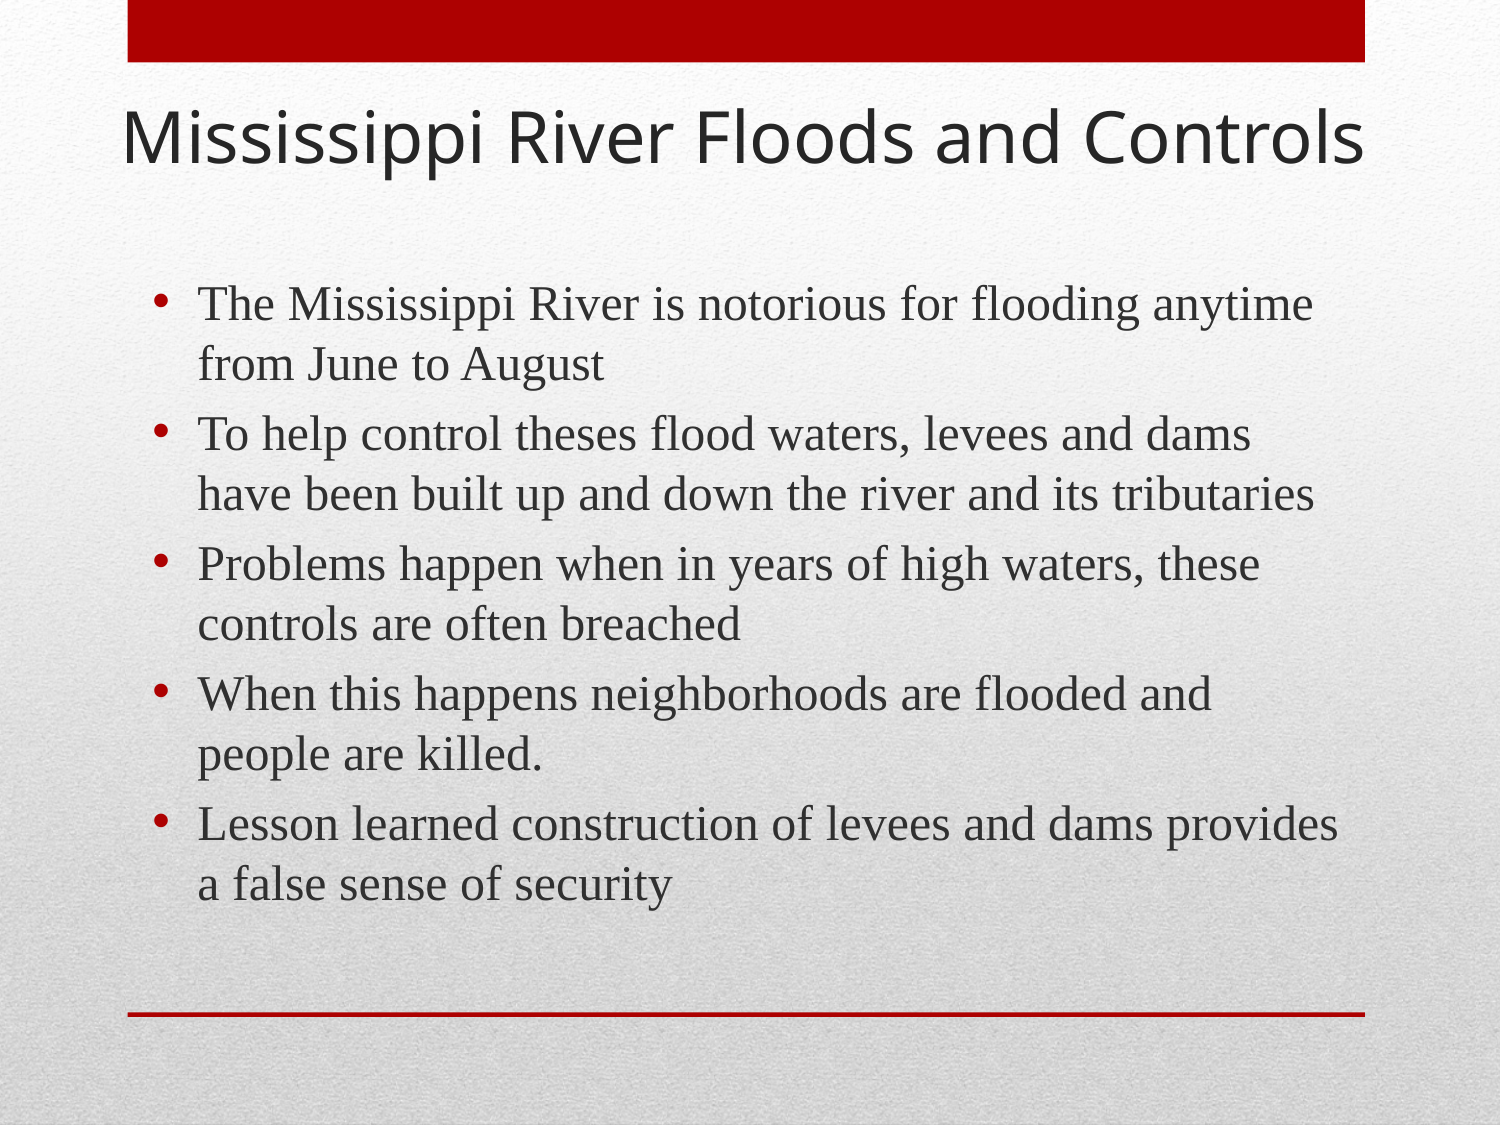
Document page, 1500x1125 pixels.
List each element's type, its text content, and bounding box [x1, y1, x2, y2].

list The Mississippi River is notorious for flooding anytime from June to August To help control theses flood waters, levees and dams have been built up and down the river and its tributaries Problems happen when in years of high waters, these controls are often breached When this happens neighborhoods are flooded and people are killed. Lesson learned construction of levees and dams provides a false sense of security [137, 200, 1363, 981]
title Mississippi River Floods and Controls [99, 0, 1388, 186]
